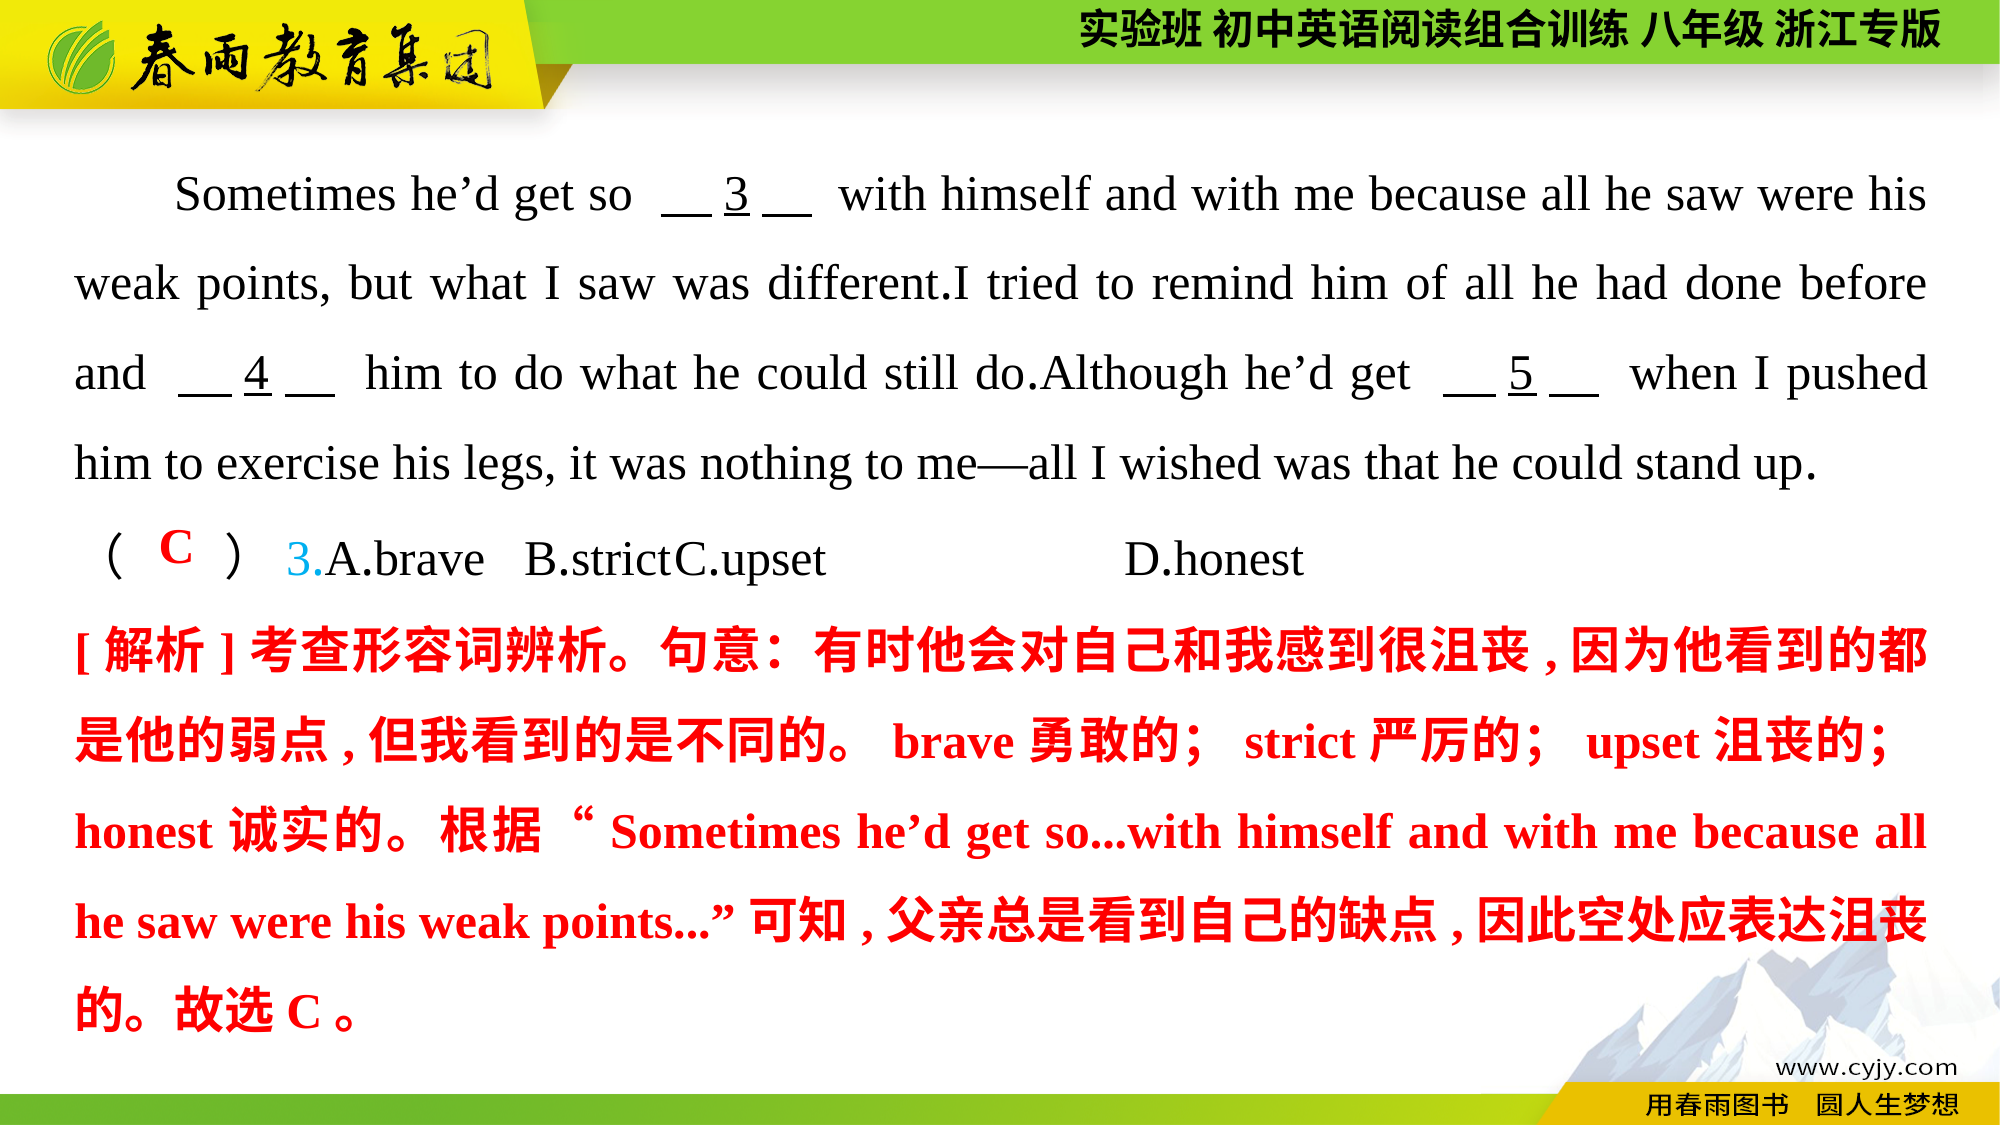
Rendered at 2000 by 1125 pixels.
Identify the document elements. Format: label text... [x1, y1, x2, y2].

text_box C [143, 506, 210, 581]
picture [0, 0, 2000, 1125]
list Sometimes he’d get so 3 with himself and with me because all he saw were his weak points, but what I saw was different.I tried to remind him of all he had done before and 4 him to do what he could still do.Although he’d get 5 when I pushed him to exercise his legs, it was nothing to me—all I wished was that he could stand up. [59, 122, 1944, 490]
text_box （ ）3.A.brave B.strict C.upset D.honest [59, 490, 1944, 593]
text_box [解析]考查形容词辨析。句意：有时他会对自己和我感到很沮丧,因为他看到的都是他的弱点,但我看到的是不同的。brave勇敢的；strict严厉的；upset沮丧的；honest诚实的。根据“Sometimes he’d get so...with himself and with me because all he saw were his weak points...”可知,父亲总是看到自己的缺点,因此空处应表达沮丧的。故选C。 [59, 593, 1944, 1047]
